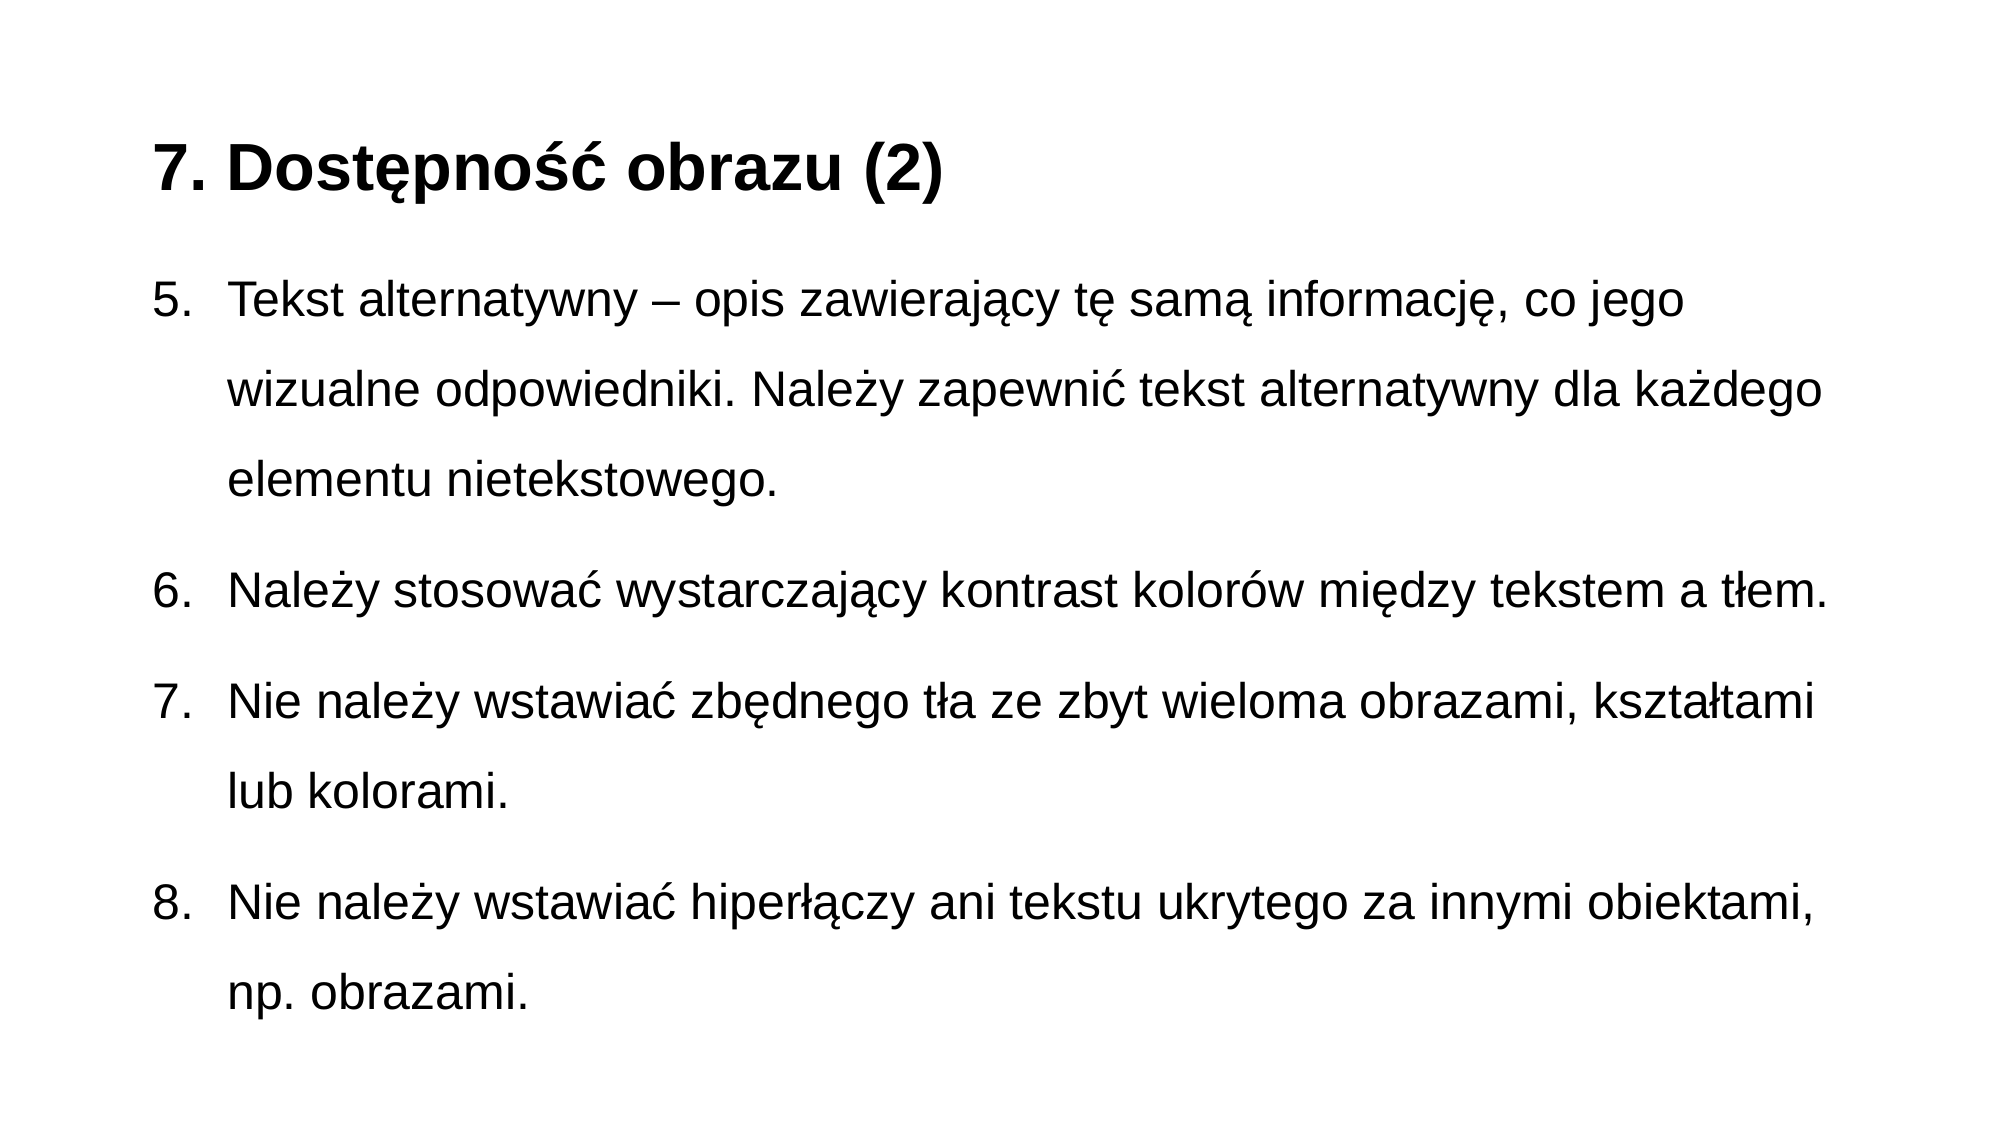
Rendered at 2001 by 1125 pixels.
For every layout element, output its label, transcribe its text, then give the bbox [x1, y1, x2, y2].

title 7. Dostępność obrazu (2) [137, 59, 1863, 229]
list Tekst alternatywny – opis zawierający tę samą informację, co jego wizualne odpowiedniki. Należy zapewnić tekst alternatywny dla każdego elementu nietekstowego. Należy stosować wystarczający kontrast kolorów między tekstem a tłem. Nie należy wstawiać zbędnego tła ze zbyt wieloma obrazami, kształtami lub kolorami. Nie należy wstawiać hiperłączy ani tekstu ukrytego za innymi obiektami, np. obrazami. [137, 229, 1863, 1086]
